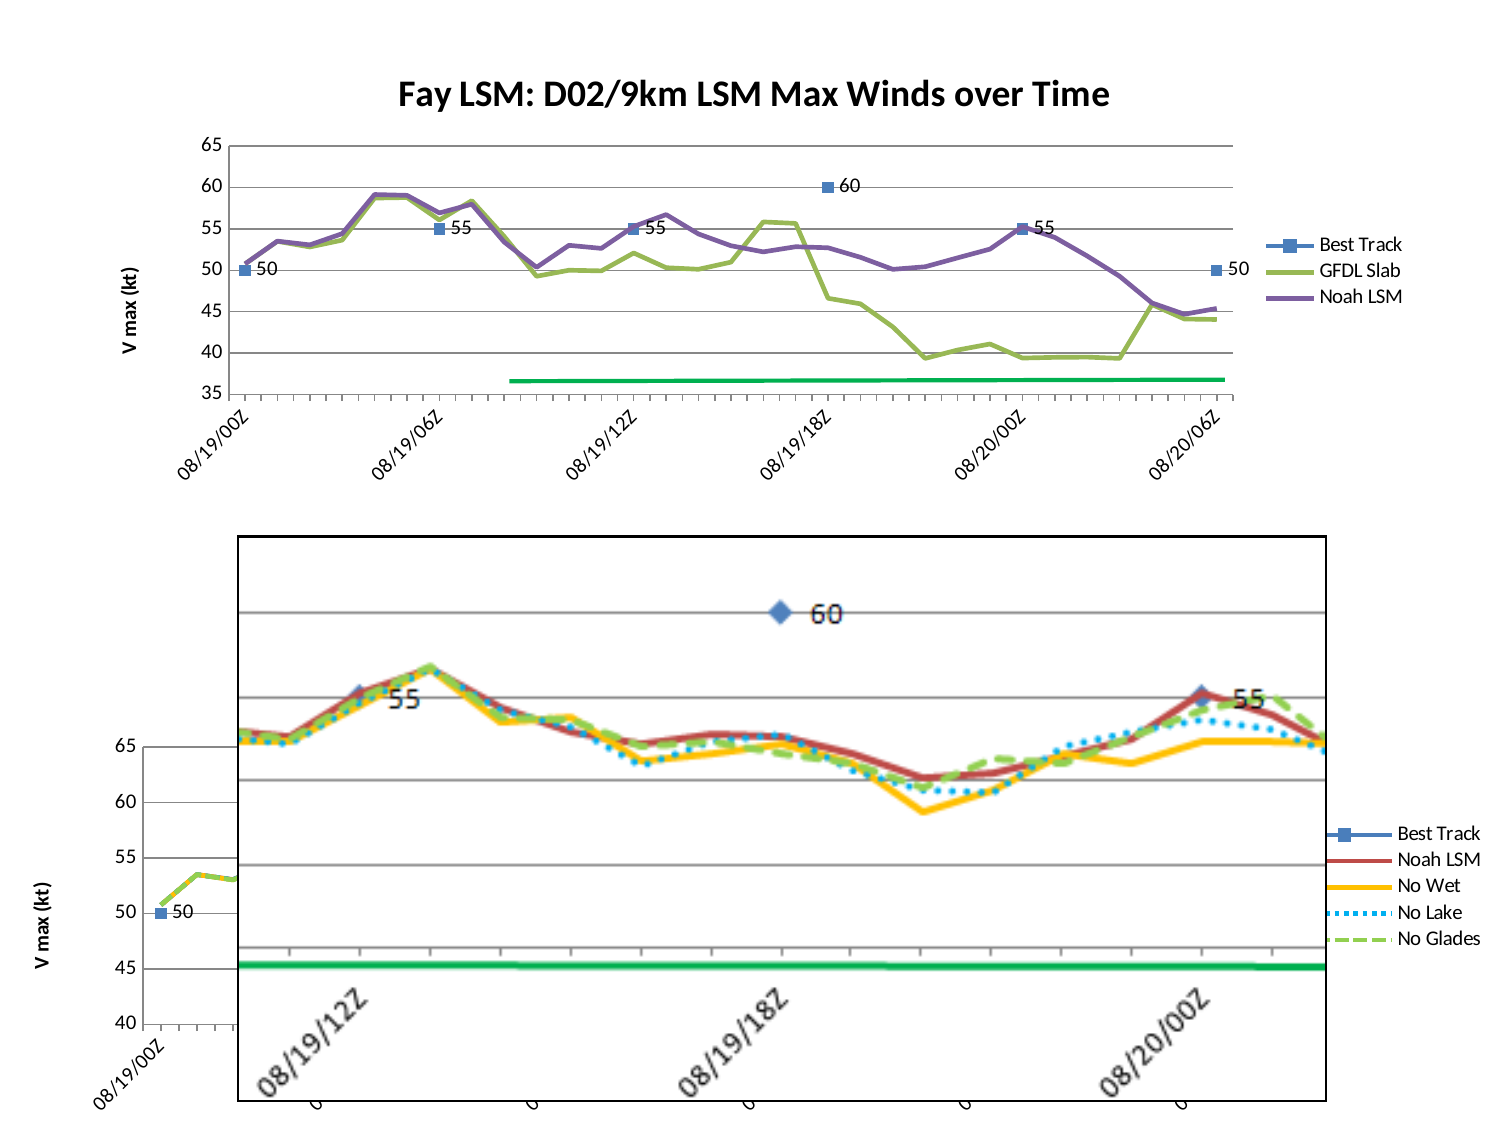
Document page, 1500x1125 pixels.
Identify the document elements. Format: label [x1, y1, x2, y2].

text_box [87, 49, 1423, 495]
picture [238, 537, 1326, 1101]
chart [0, 649, 1500, 1125]
